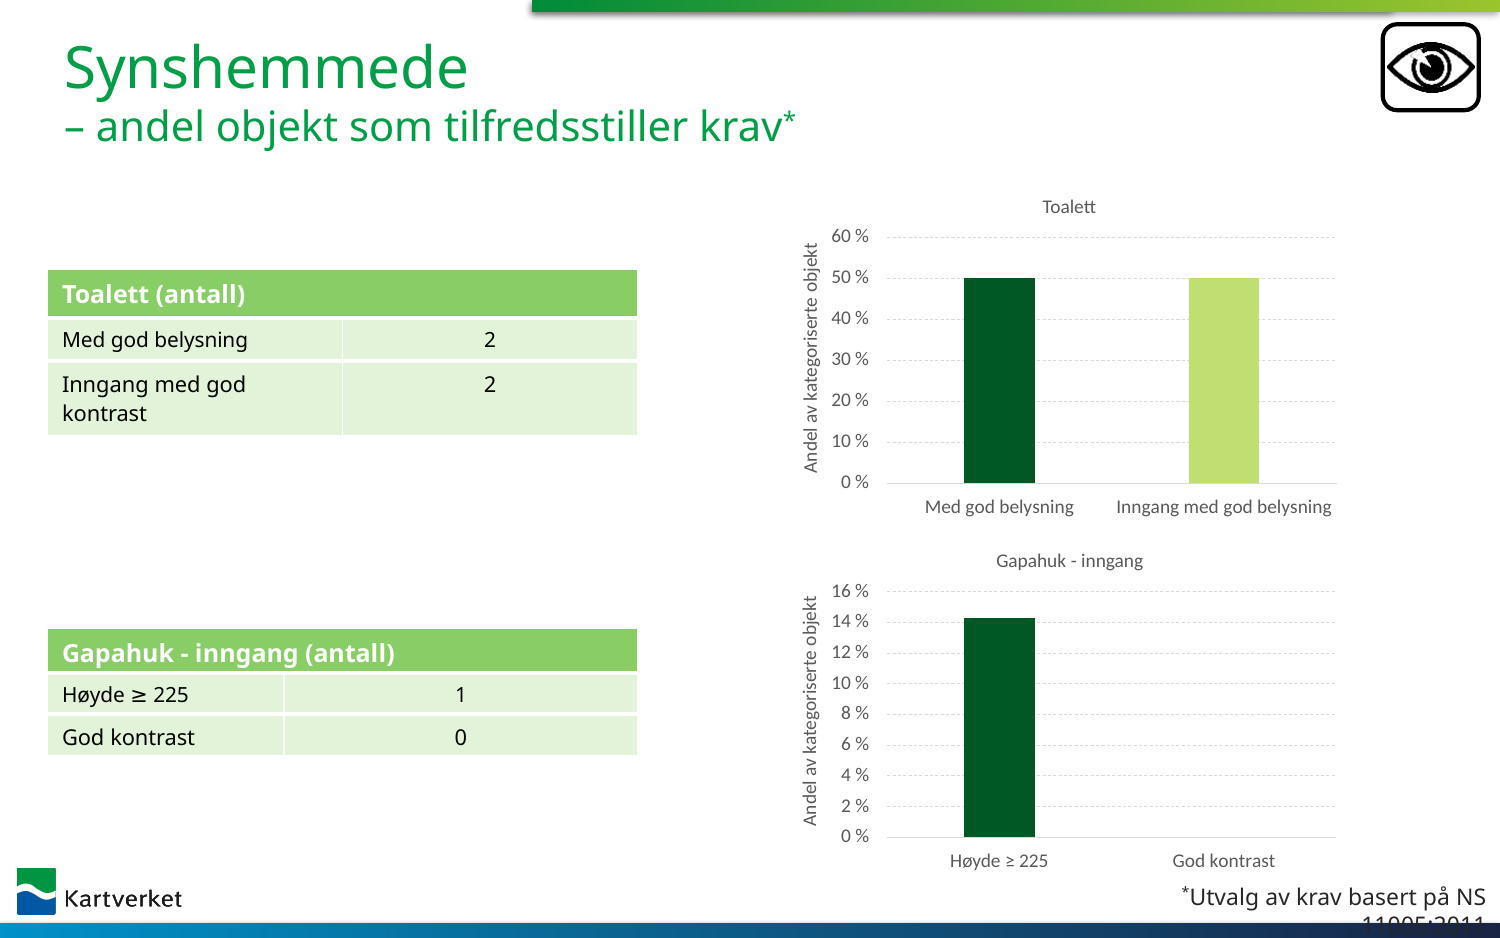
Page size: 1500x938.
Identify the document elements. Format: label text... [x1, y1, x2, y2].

table_cell 2 [343, 363, 637, 435]
table_cell 1 [285, 675, 637, 712]
table_cell God kontrast [48, 716, 283, 755]
table_cell Med god belysning [48, 320, 342, 359]
text_box *Utvalg av krav basert på NS 11005:2011 [1068, 873, 1500, 938]
table_cell 0 [285, 716, 637, 755]
table_header Toalett (antall) [48, 270, 637, 316]
table_cell Inngang med god kontrast [48, 363, 342, 435]
picture [791, 187, 1348, 526]
table_cell Høyde ≥ 225 [48, 675, 283, 712]
table_header Gapahuk - inngang (antall) [48, 629, 637, 671]
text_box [1382, 24, 1480, 111]
table_cell 2 [343, 320, 637, 359]
text_box Synshemmede – andel objekt som tilfredsstiller krav* [49, 24, 1431, 158]
picture [791, 541, 1348, 880]
